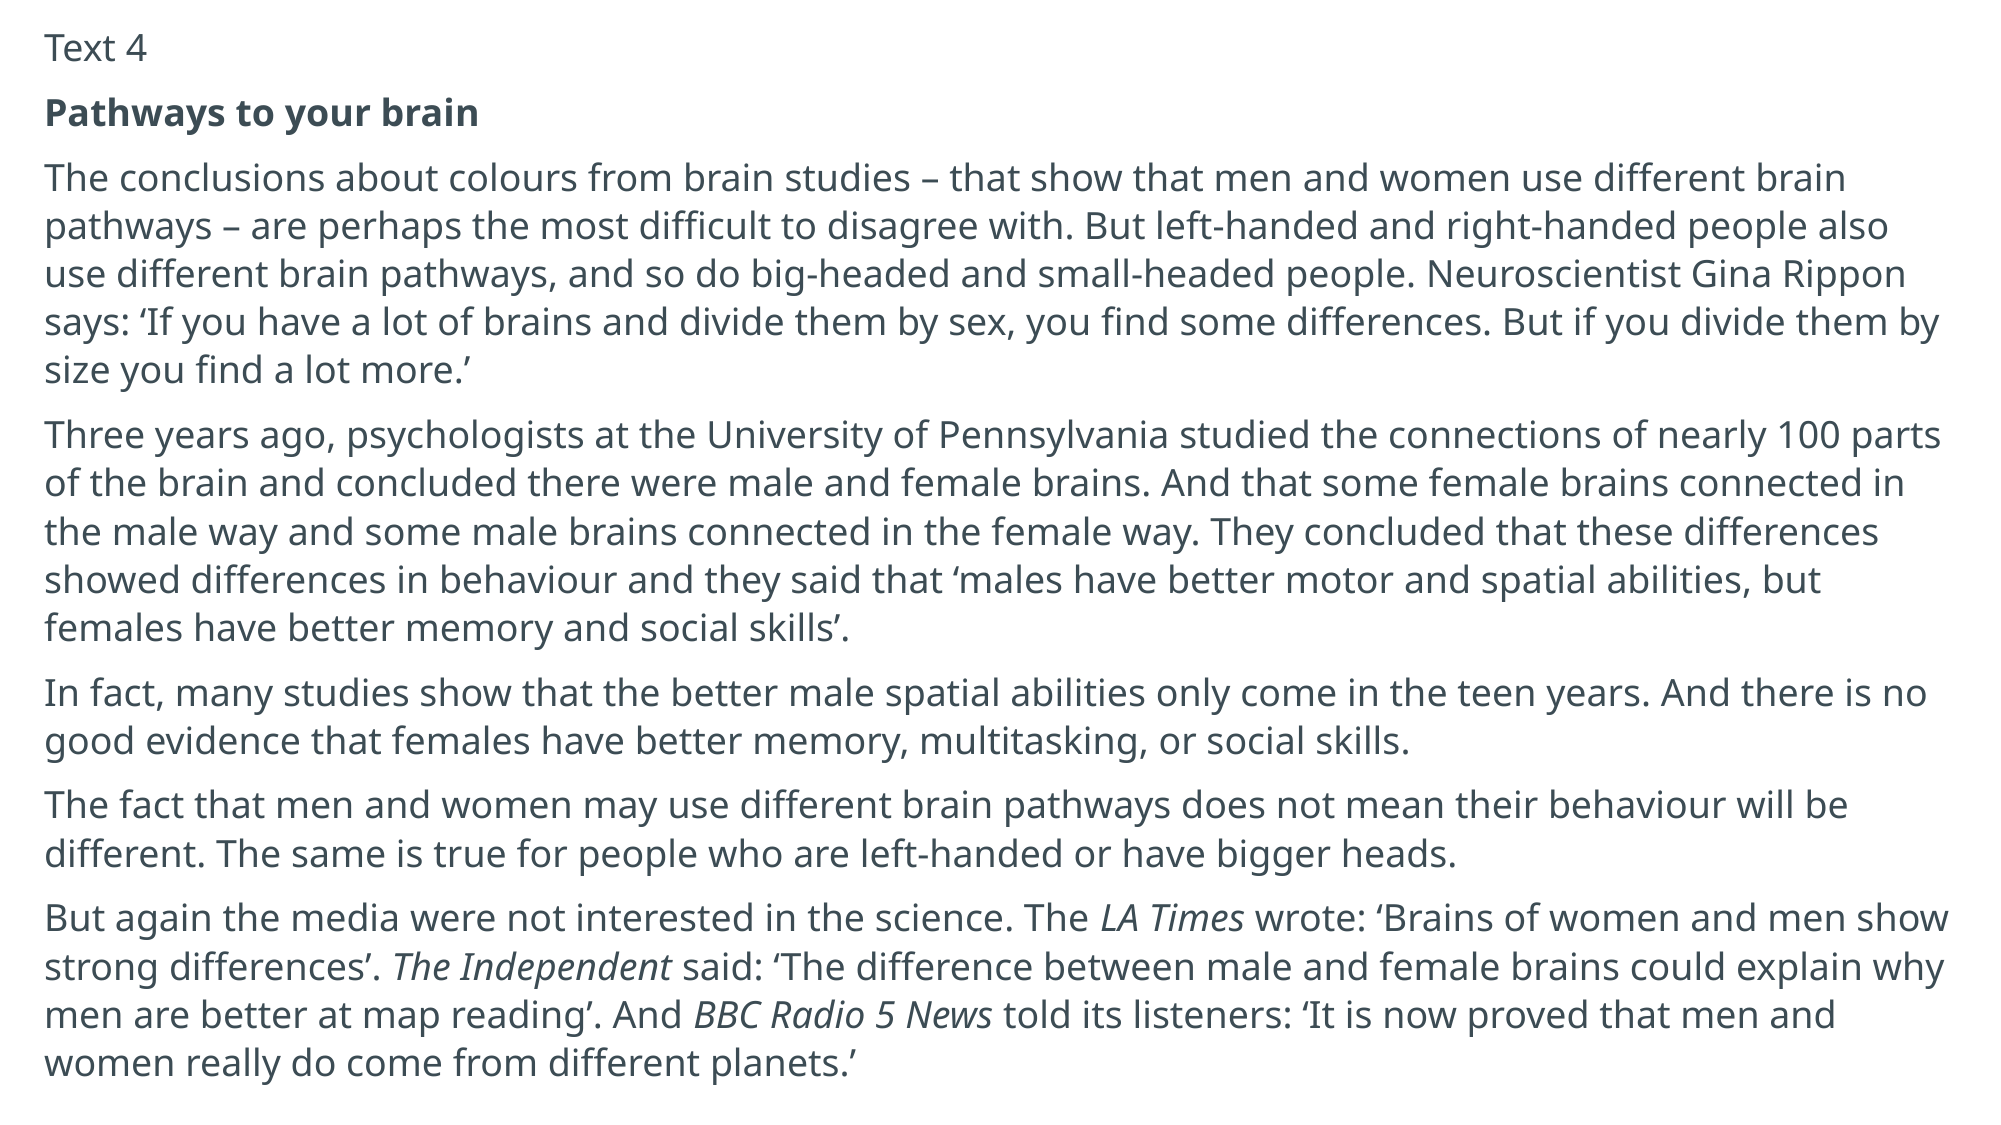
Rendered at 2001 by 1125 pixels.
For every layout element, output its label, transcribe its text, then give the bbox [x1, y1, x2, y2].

text_box Text 4 Pathways to your brain The conclusions about colours from brain studies – that show that men and women use different brain pathways – are perhaps the most difficult to disagree with. But left-handed and right-handed people also use different brain pathways, and so do big-headed and small-headed people. Neuroscientist Gina Rippon says: ‘If you have a lot of brains and divide them by sex, you find some differences. But if you divide them by size you find a lot more.’ Three years ago, psychologists at the University of Pennsylvania studied the connections of nearly 100 parts of the brain and concluded there were male and female brains. And that some female brains connected in the male way and some male brains connected in the female way. They concluded that these differences showed differences in behaviour and they said that ‘males have better motor and spatial abilities, but females have better memory and social skills’. In fact, many studies show that the better male spatial abilities only come in the teen years. And there is no good evidence that females have better memory, multitasking, or social skills. The fact that men and women may use different brain pathways does not mean their behaviour will be different. The same is true for people who are left-handed or have bigger heads. But again the media were not interested in the science. The LA Times wrote: ‘Brains of women and men show strong differences’. The Independent said: ‘The difference between male and female brains could explain why men are better at map reading’. And BBC Radio 5 News told its listeners: ‘It is now proved that men and women really do come from different planets.’ [29, 27, 1980, 1125]
